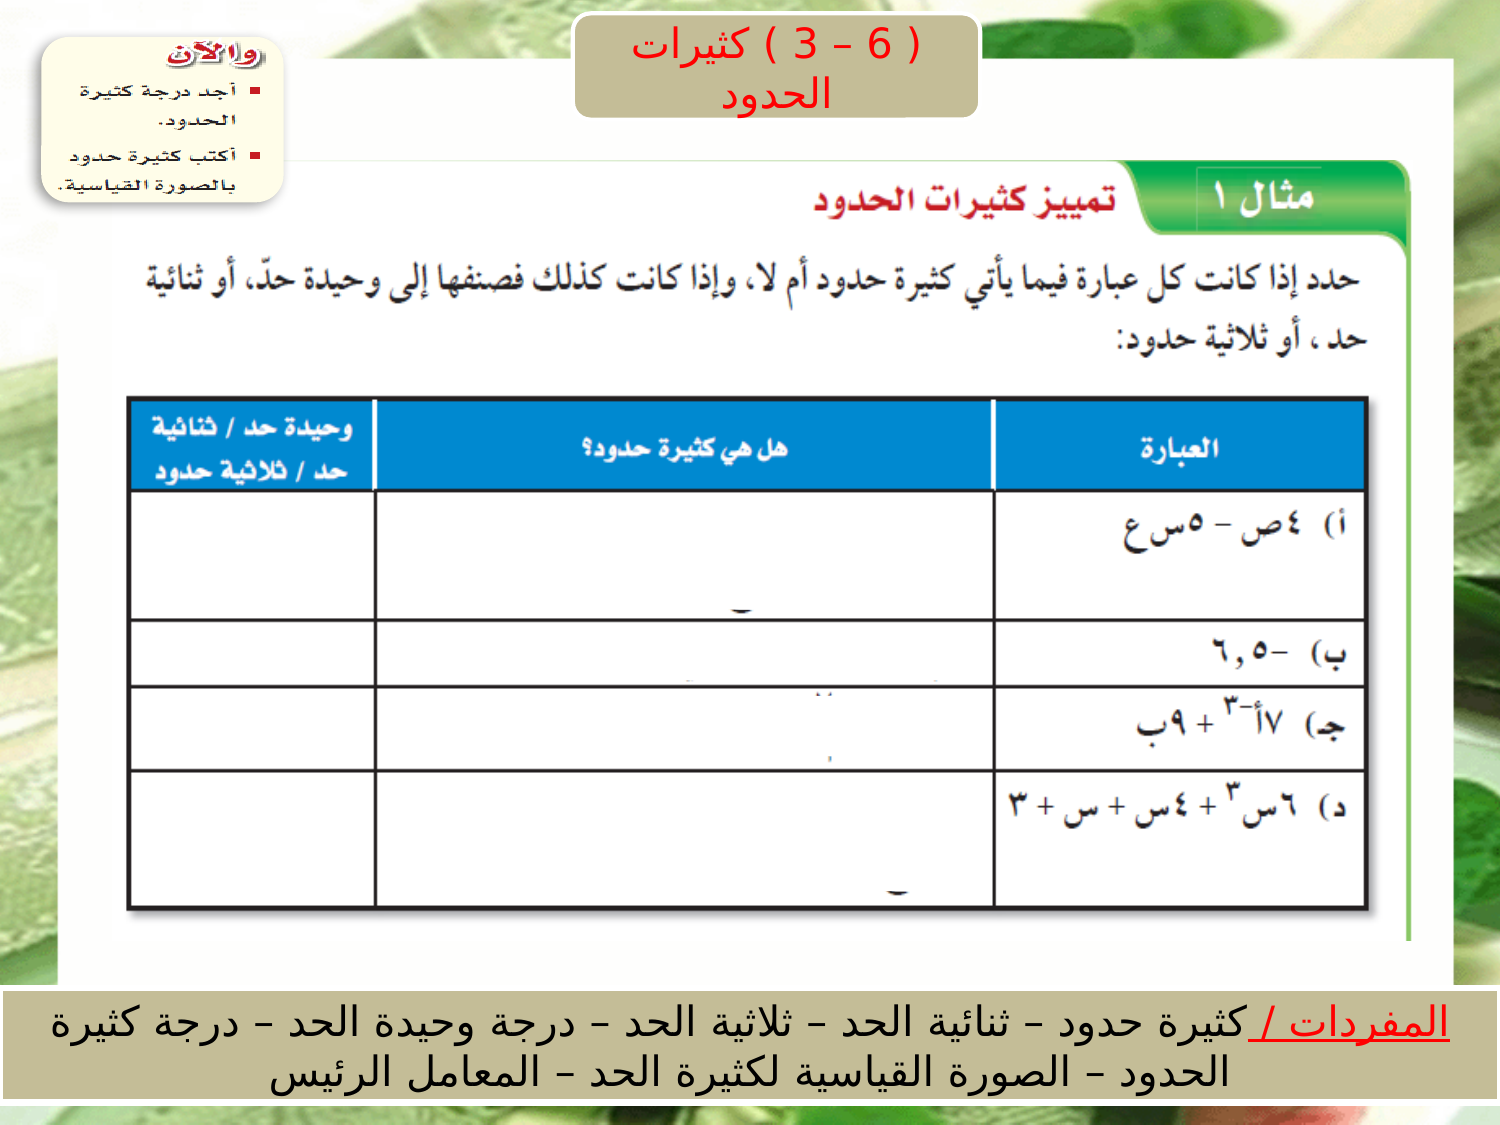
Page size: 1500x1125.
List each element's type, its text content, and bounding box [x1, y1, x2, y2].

text_box المفردات / كثيرة حدود – ثنائية الحد – ثلاثية الحد – درجة وحيدة الحد – درجة كثيرة الحدود – الصورة القياسية لكثيرة الحد – المعامل الرئيس [0, 987, 1500, 1103]
picture [0, 1103, 1500, 1125]
text_box ( 6 – 3 ) كثيرات الحدود [570, 11, 983, 122]
picture [0, 0, 1500, 987]
